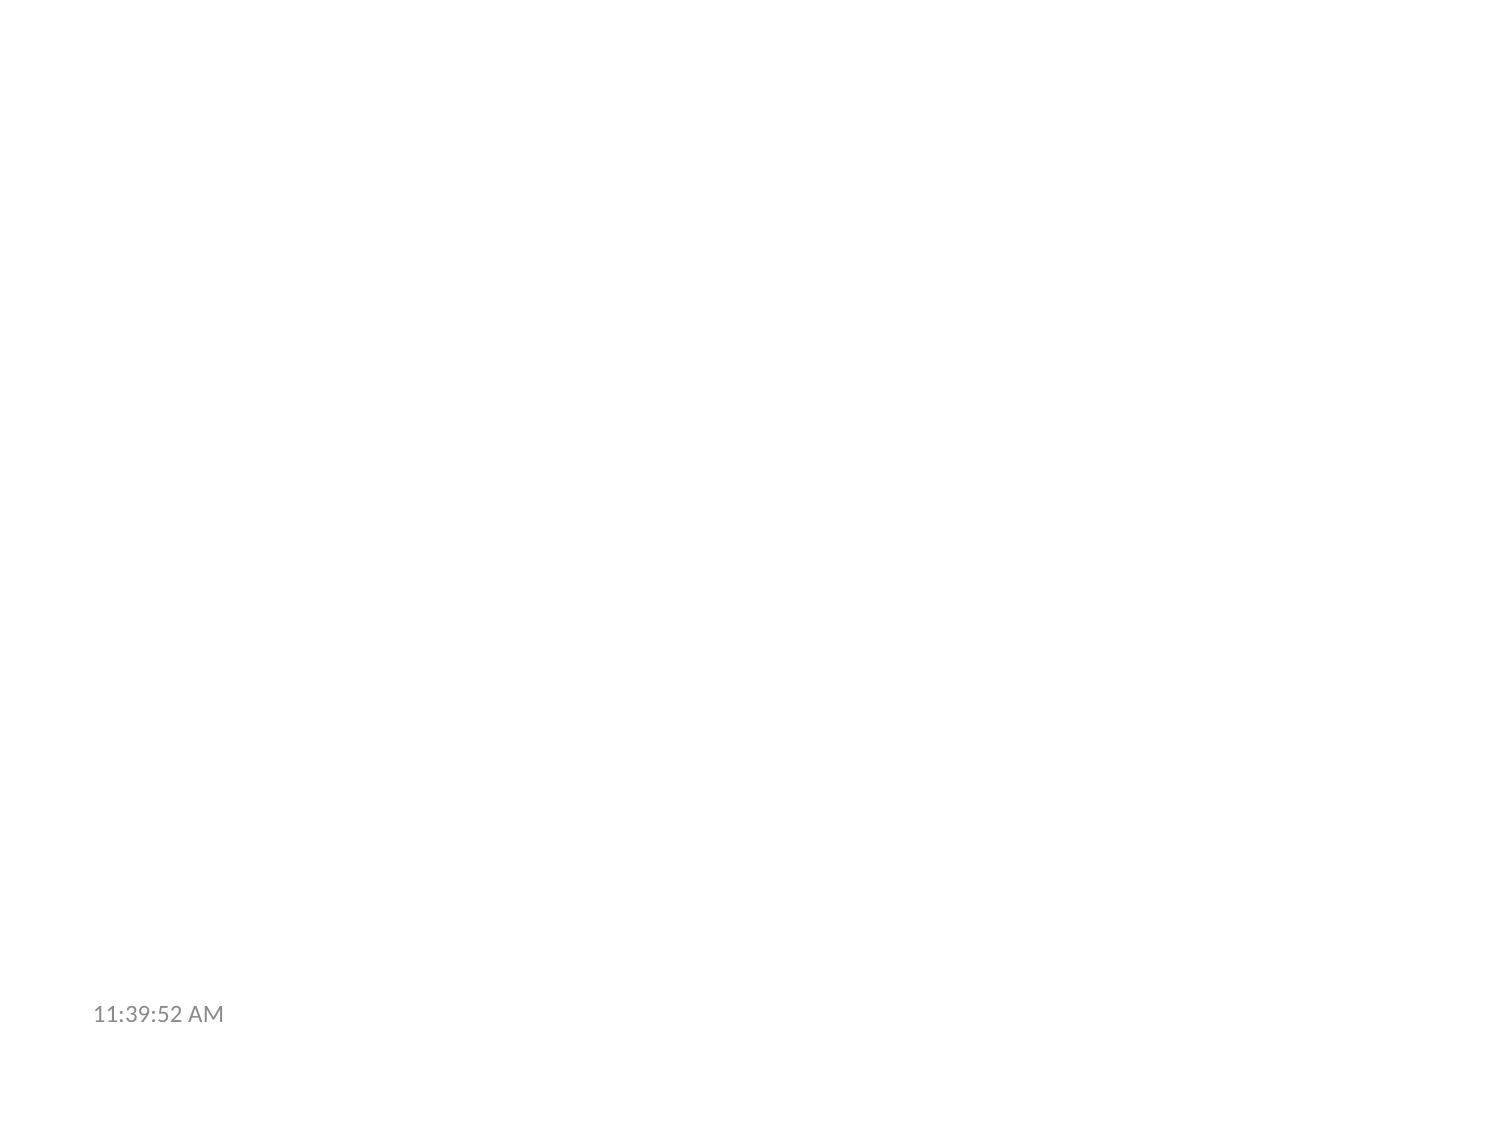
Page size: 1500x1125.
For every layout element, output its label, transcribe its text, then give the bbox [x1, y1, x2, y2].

text_box 3:35:09 PM [77, 982, 428, 1043]
